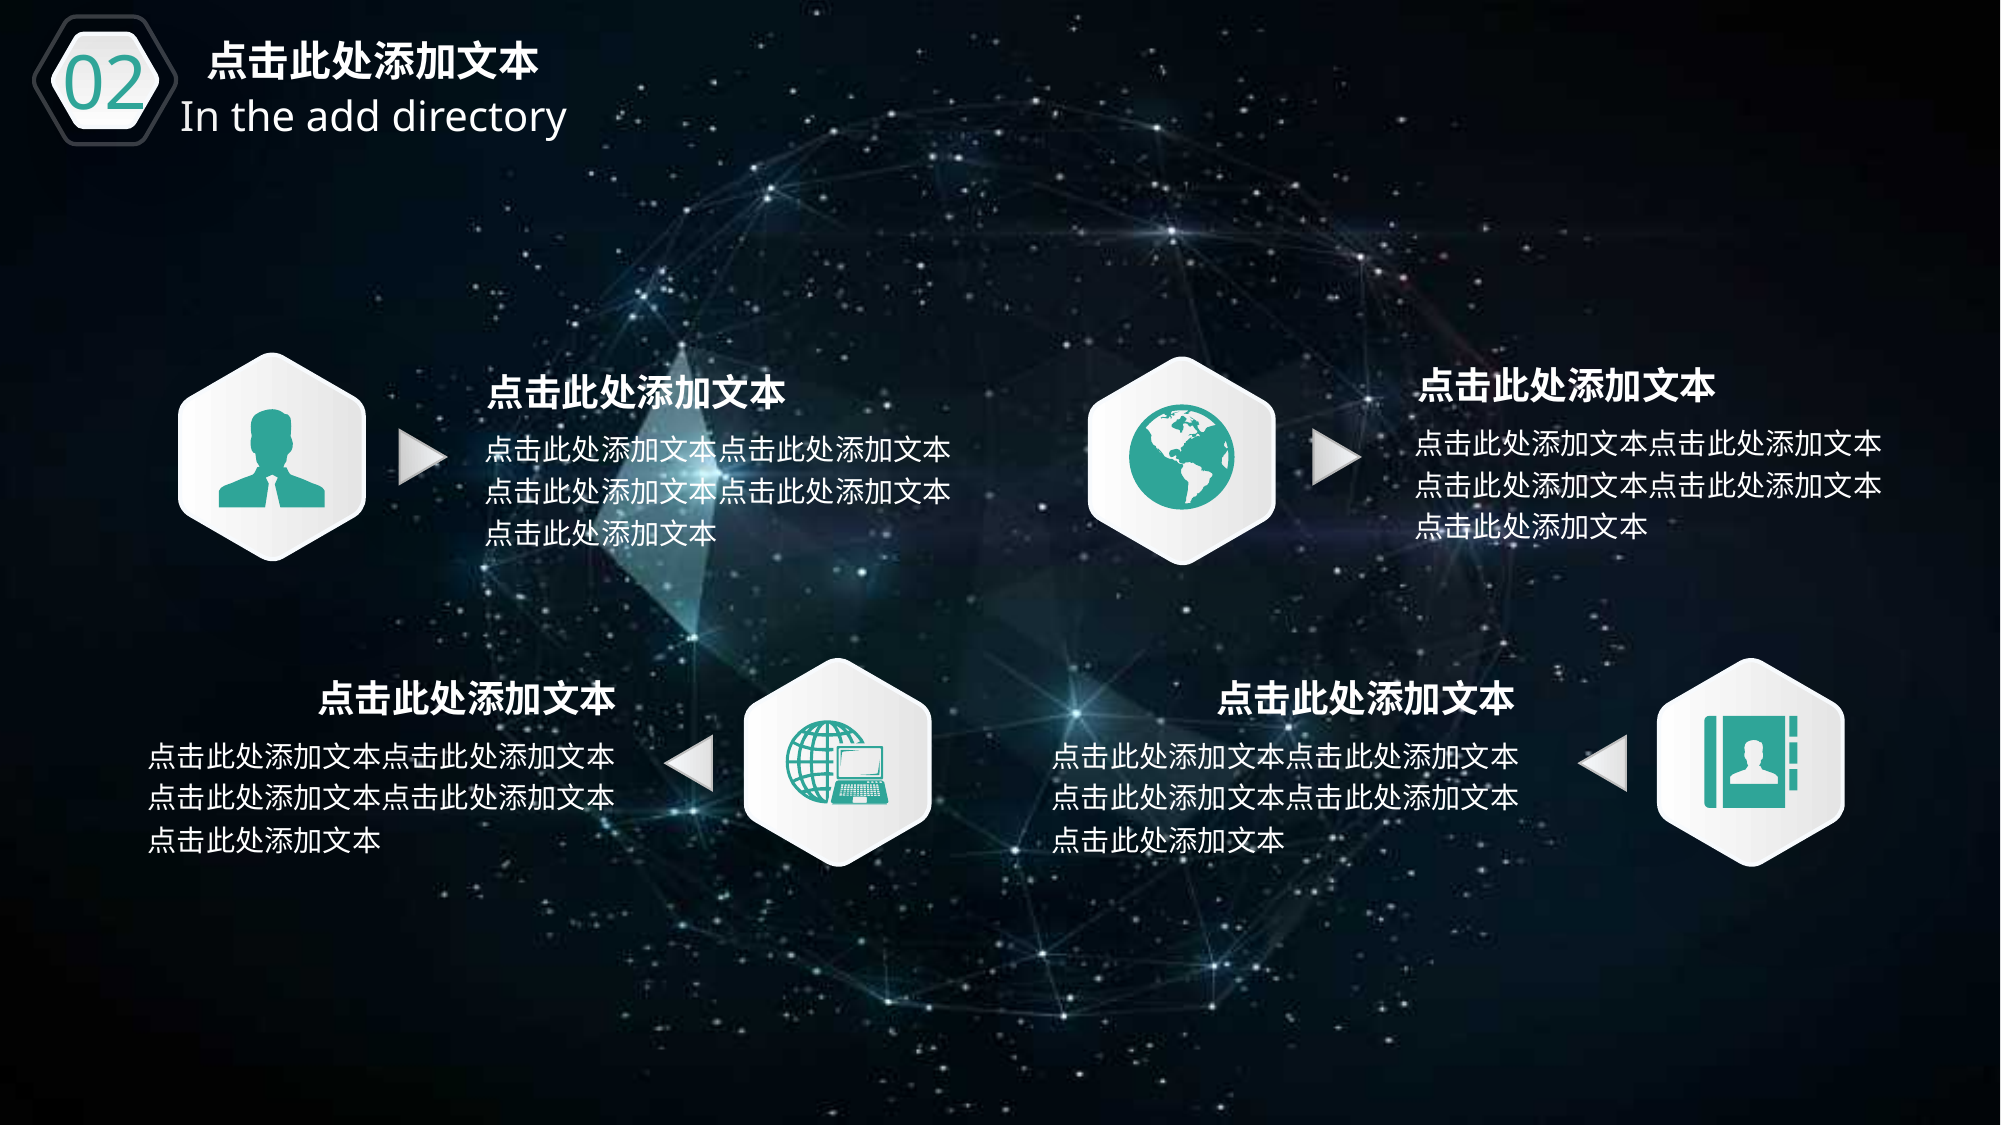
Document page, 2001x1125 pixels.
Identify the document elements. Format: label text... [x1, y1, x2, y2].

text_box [34, 16, 177, 145]
text_box 点击此处添加文本点击此处添加文本点击此处添加文本点击此处添加文本 点击此处添加文本 [1036, 723, 1552, 865]
text_box 点击此处添加文本点击此处添加文本点击此处添加文本点击此处添加文本 点击此处添加文本 [469, 417, 985, 558]
text_box 点击此处添加文本点击此处添加文本点击此处添加文本点击此处添加文本 点击此处添加文本 [1399, 410, 1915, 552]
text_box 点击此处添加文本 [472, 361, 802, 417]
text_box 点击此处添加文本 [191, 27, 556, 82]
text_box 点击此处添加文本 [1201, 667, 1531, 723]
text_box [1577, 734, 1627, 792]
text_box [745, 660, 930, 865]
picture [0, 0, 2001, 1125]
text_box In the add directory [223, 82, 582, 148]
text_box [1089, 358, 1274, 564]
text_box [663, 734, 713, 792]
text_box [180, 354, 364, 560]
text_box 点击此处添加文本点击此处添加文本点击此处添加文本点击此处添加文本 点击此处添加文本 [132, 723, 648, 865]
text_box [1659, 660, 1843, 865]
text_box [439, 451, 449, 461]
text_box 点击此处添加文本 [1402, 354, 1733, 410]
text_box 点击此处添加文本 [302, 667, 633, 723]
text_box [1347, 448, 1362, 463]
